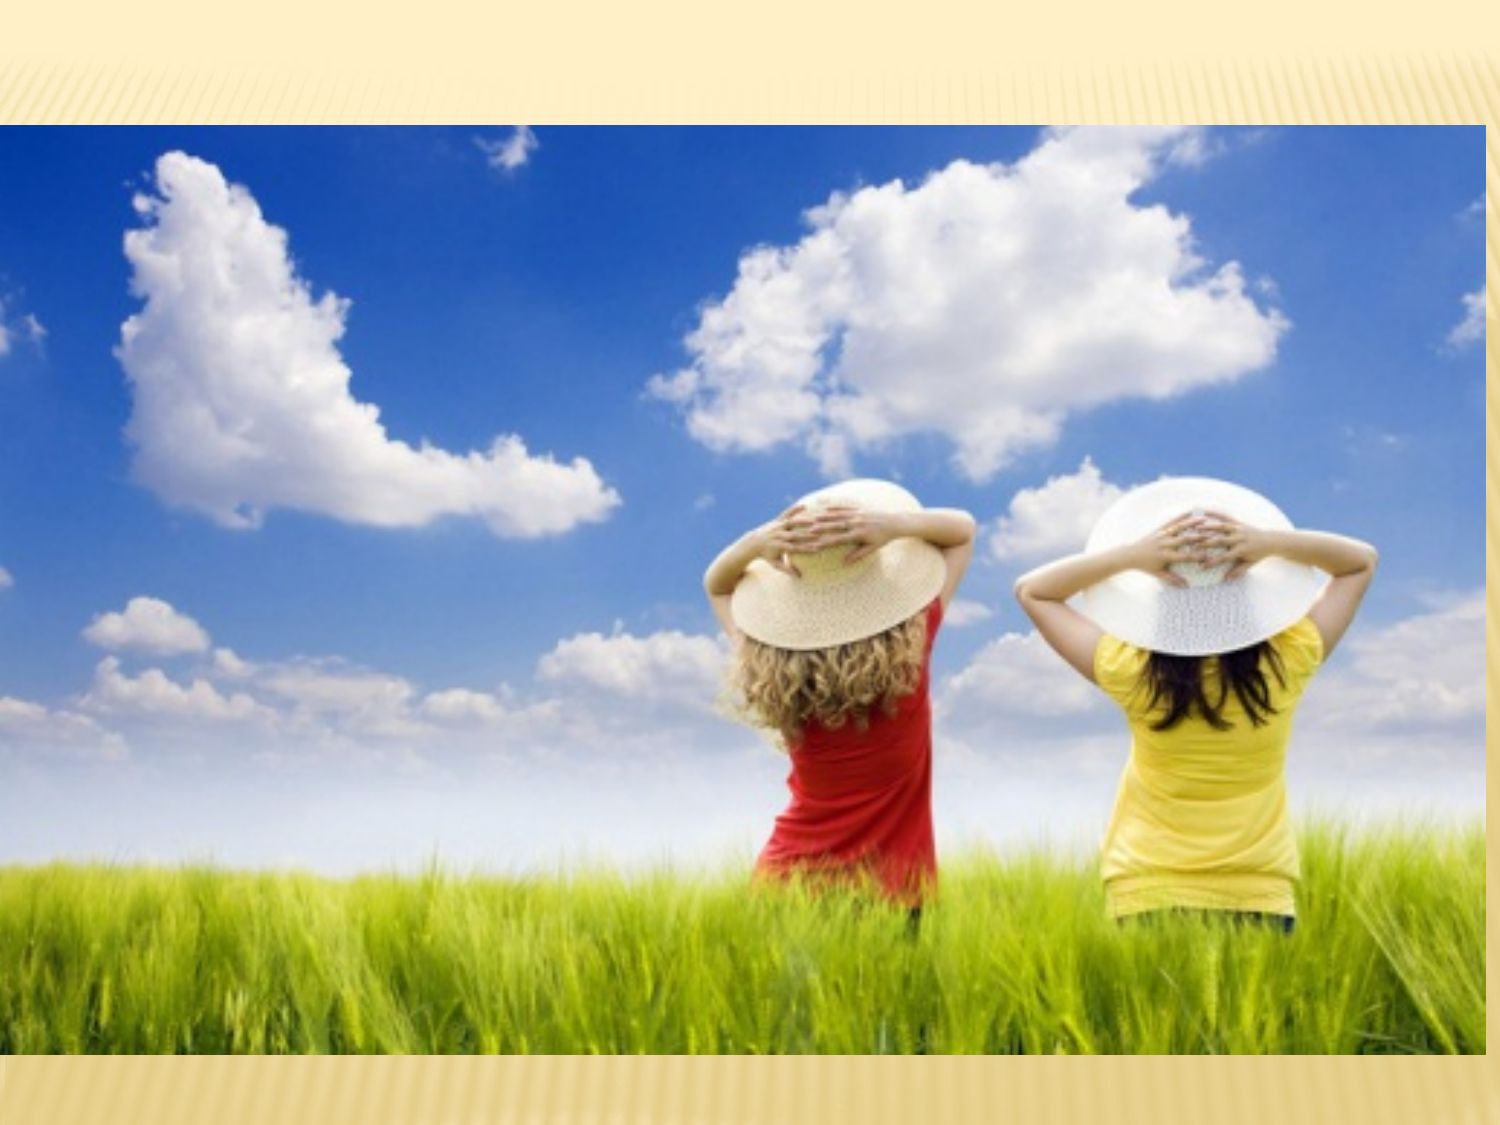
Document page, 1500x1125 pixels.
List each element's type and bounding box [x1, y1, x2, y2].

list [0, 125, 1486, 1055]
